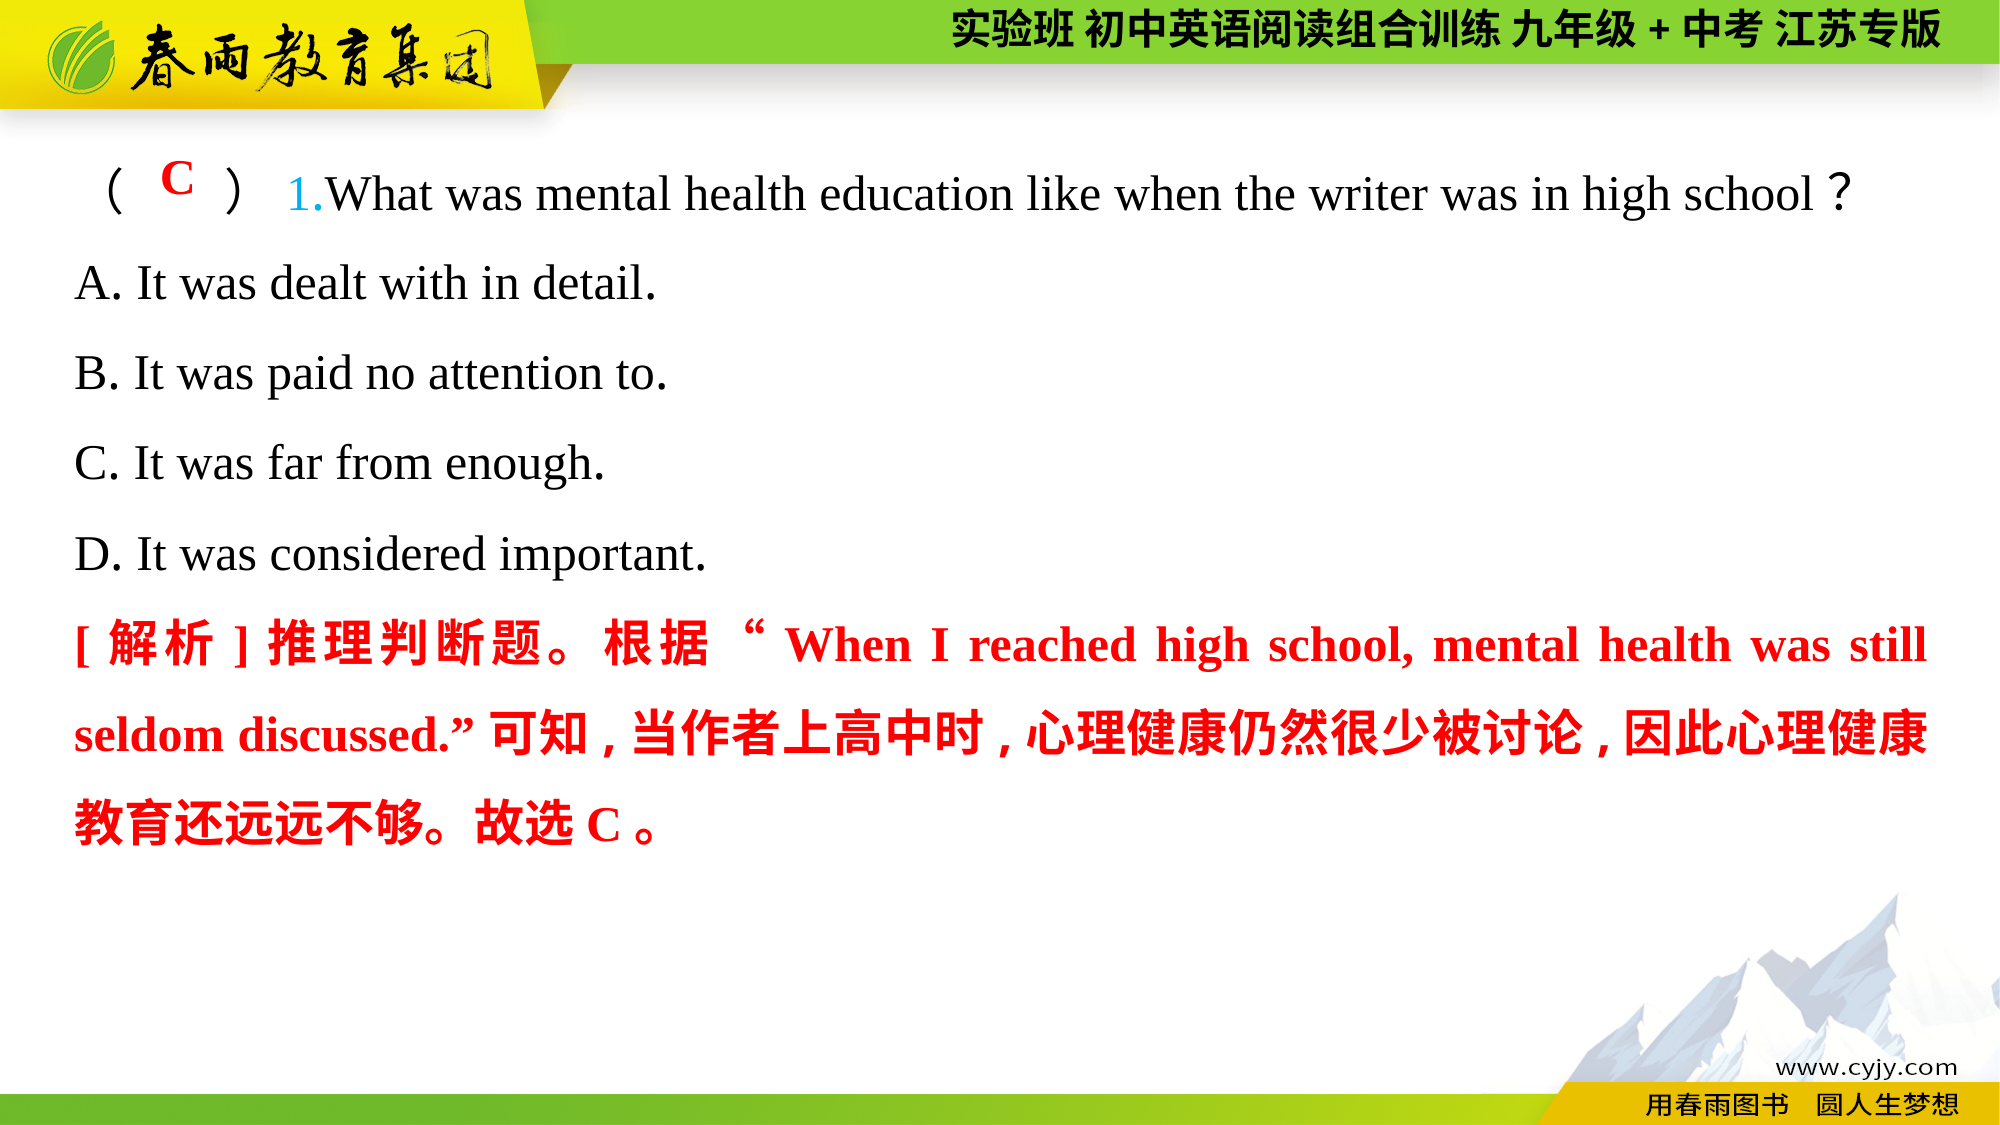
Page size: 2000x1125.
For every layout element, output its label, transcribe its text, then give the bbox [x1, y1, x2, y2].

list （ ）1.What was mental health education like when the writer was in high school？ A. It was dealt with in detail. B. It was paid no attention to. C. It was far from enough. D. It was considered important. [59, 122, 1944, 574]
text_box [解析]推理判断题。根据“When I reached high school, mental health was still seldom discussed.”可知,当作者上高中时,心理健康仍然很少被讨论,因此心理健康教育还远远不够。故选C。 [59, 574, 1944, 860]
text_box C [145, 137, 212, 213]
picture [0, 0, 2000, 1125]
